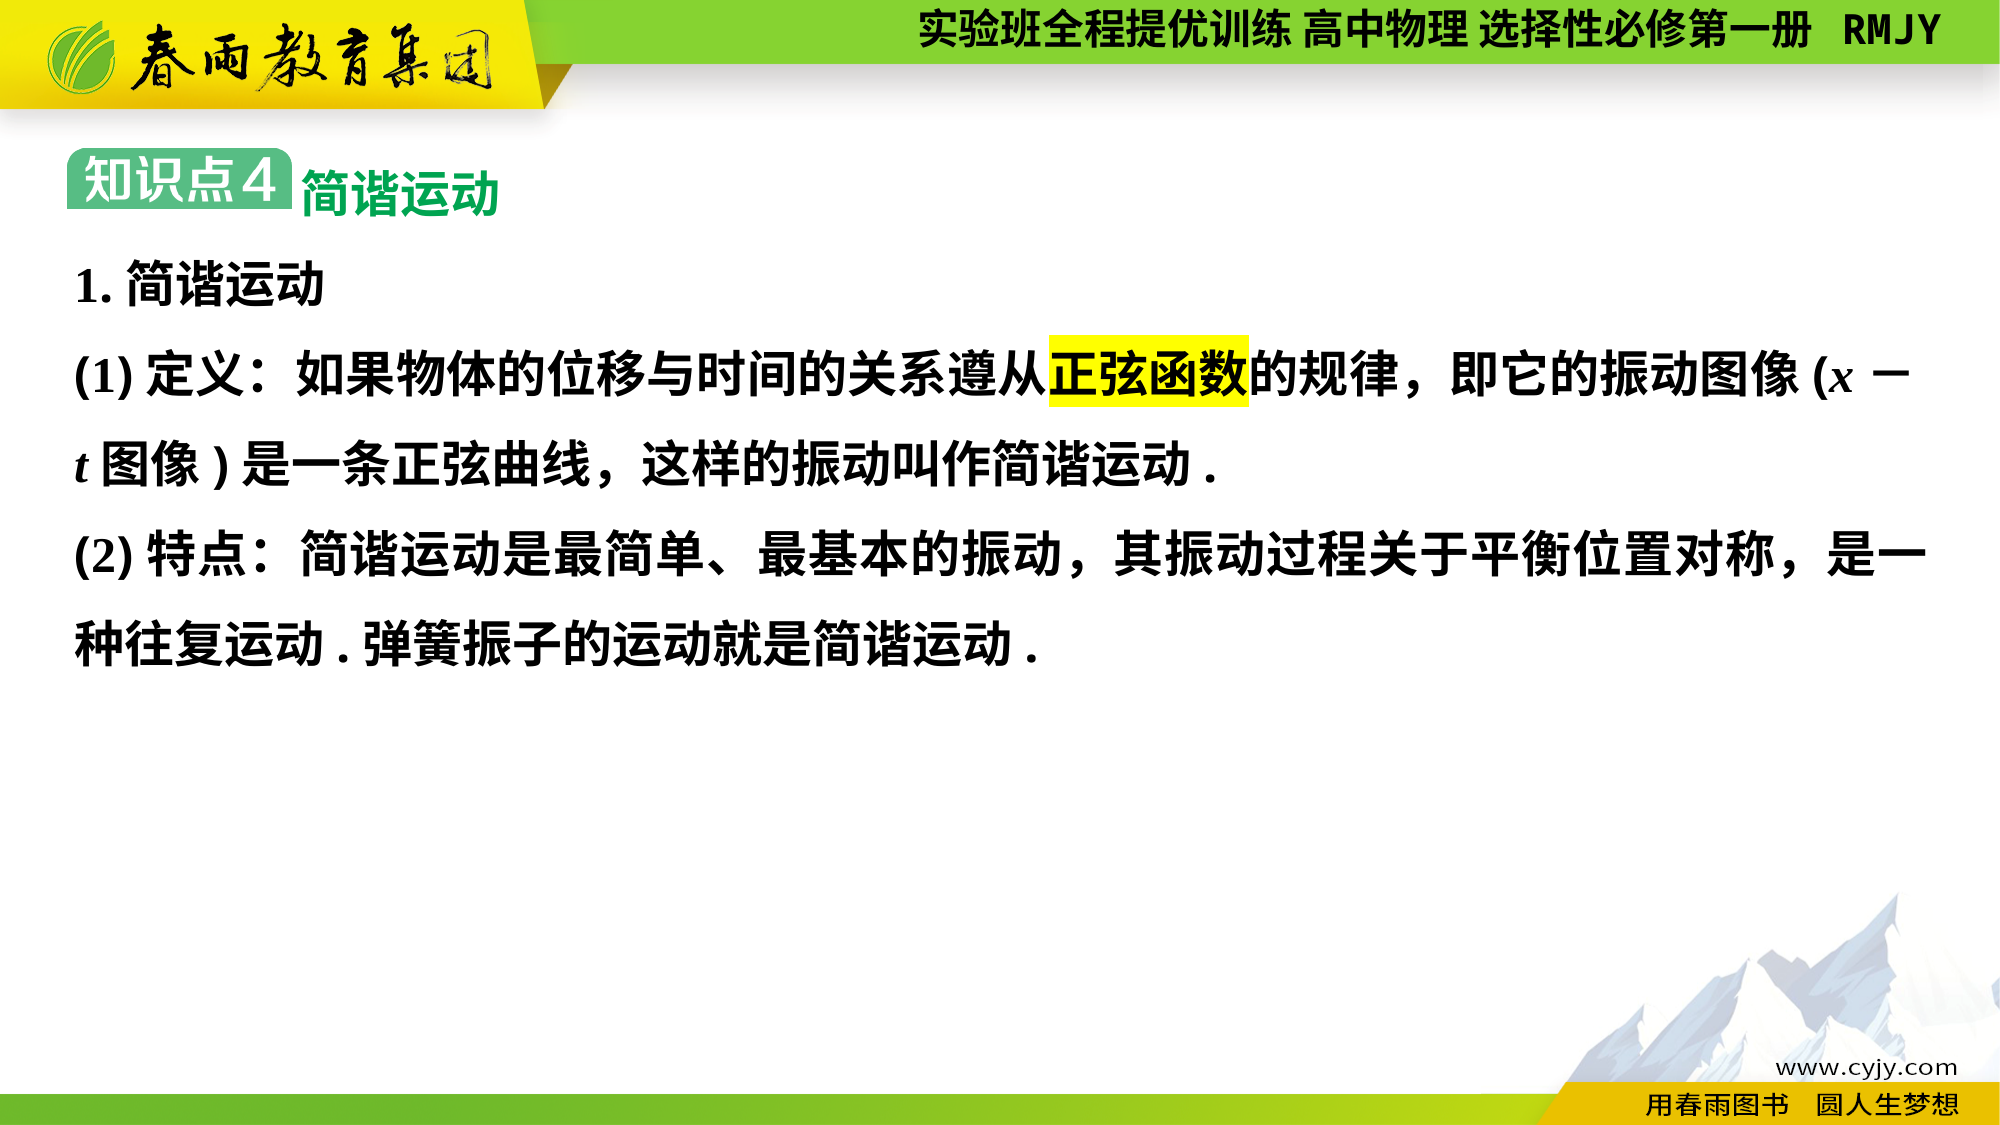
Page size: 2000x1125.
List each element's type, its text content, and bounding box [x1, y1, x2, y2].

list 简谐运动 1.简谐运动 (1)定义：如果物体的位移与时间的关系遵从正弦函数的规律，即它的振动图像(x－t图像)是一条正弦曲线，这样的振动叫作简谐运动. (2)特点：简谐运动是最简单、最基本的振动，其振动过程关于平衡位置对称，是一种往复运动.弹簧振子的运动就是简谐运动. [59, 125, 1944, 686]
picture [0, 0, 2000, 1125]
